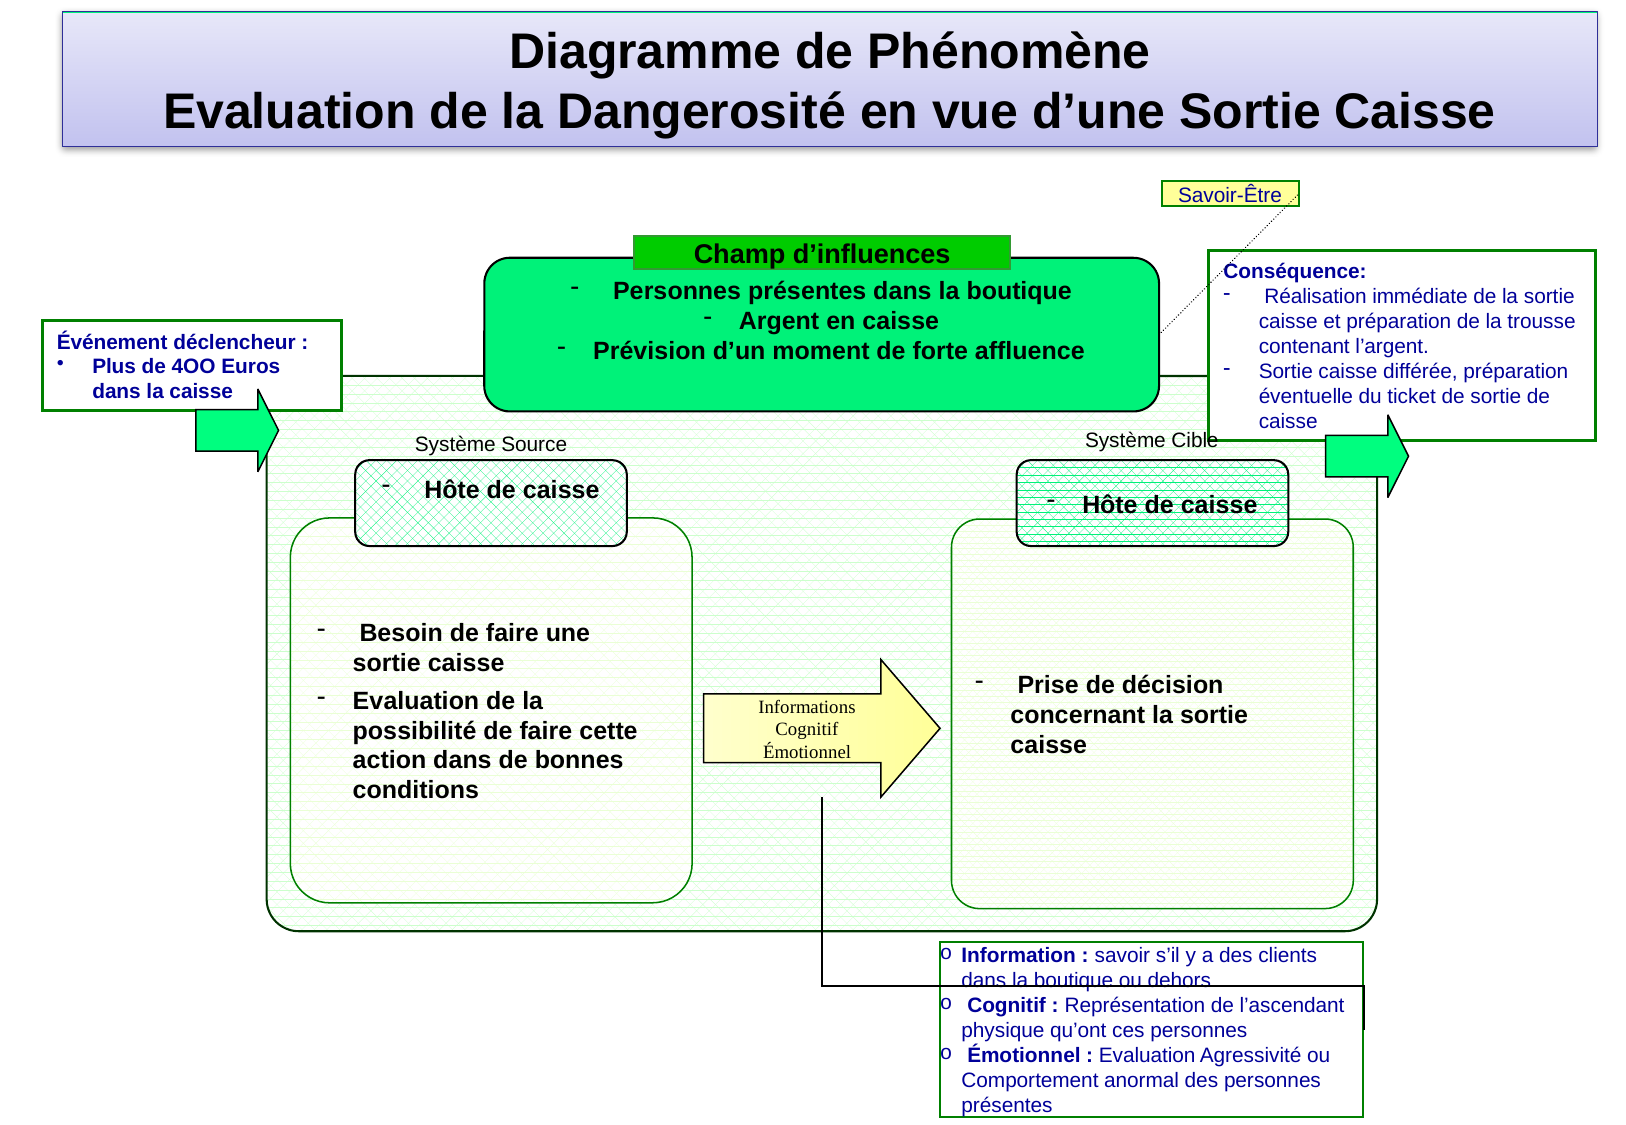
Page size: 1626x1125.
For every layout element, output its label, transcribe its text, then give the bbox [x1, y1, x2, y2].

text_box Système Source [400, 423, 583, 460]
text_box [1158, 193, 1162, 335]
text_box Informations Cognitif Émotionnel [703, 659, 941, 798]
text_box Diagramme de Phénomène Evaluation de la Dangerosité en vue d’une Sortie Caisse [62, 11, 1598, 147]
text_box Hôte de caisse [355, 460, 627, 547]
text_box Savoir-Être [1161, 181, 1299, 207]
text_box Besoin de faire une sortie caisse Evaluation de la possibilité de faire cette action dans de bonnes conditions [290, 517, 693, 903]
text_box [1325, 414, 1409, 498]
text_box Hôte de caisse [1016, 460, 1289, 547]
text_box Événement déclencheur : Plus de 4OO Euros dans la caisse [42, 320, 342, 411]
text_box [266, 375, 1378, 932]
text_box Personnes présentes dans la boutique Argent en caisse Prévision d’un moment de forte affluence [484, 257, 1160, 412]
text_box Champ d’influences [634, 236, 1010, 269]
text_box Information : savoir s’il y a des clients dans la boutique ou dehors Cognitif : Représentation de l’ascendant physique qu’ont ces personnes Émotionnel : Evaluation Agressivité ou Comportement anormal des personnes présentes [940, 986, 1364, 1117]
text_box Information : savoir s’il y a des clients dans la boutique ou dehors Cognitif : Représentation de l’ascendant physique qu’ont ces personnes Émotionnel : Evaluation Agressivité ou Comportement anormal des personnes présentes [940, 941, 1364, 985]
text_box Prise de décision concernant la sortie caisse [951, 519, 1354, 909]
text_box Conséquence: Réalisation immédiate de la sortie caisse et préparation de la trousse contenant l’argent. Sortie caisse différée, préparation éventuelle du ticket de sortie de caisse [1208, 250, 1596, 441]
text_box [794, 883, 1027, 944]
text_box Système Cible [1070, 418, 1234, 459]
text_box [195, 388, 279, 472]
